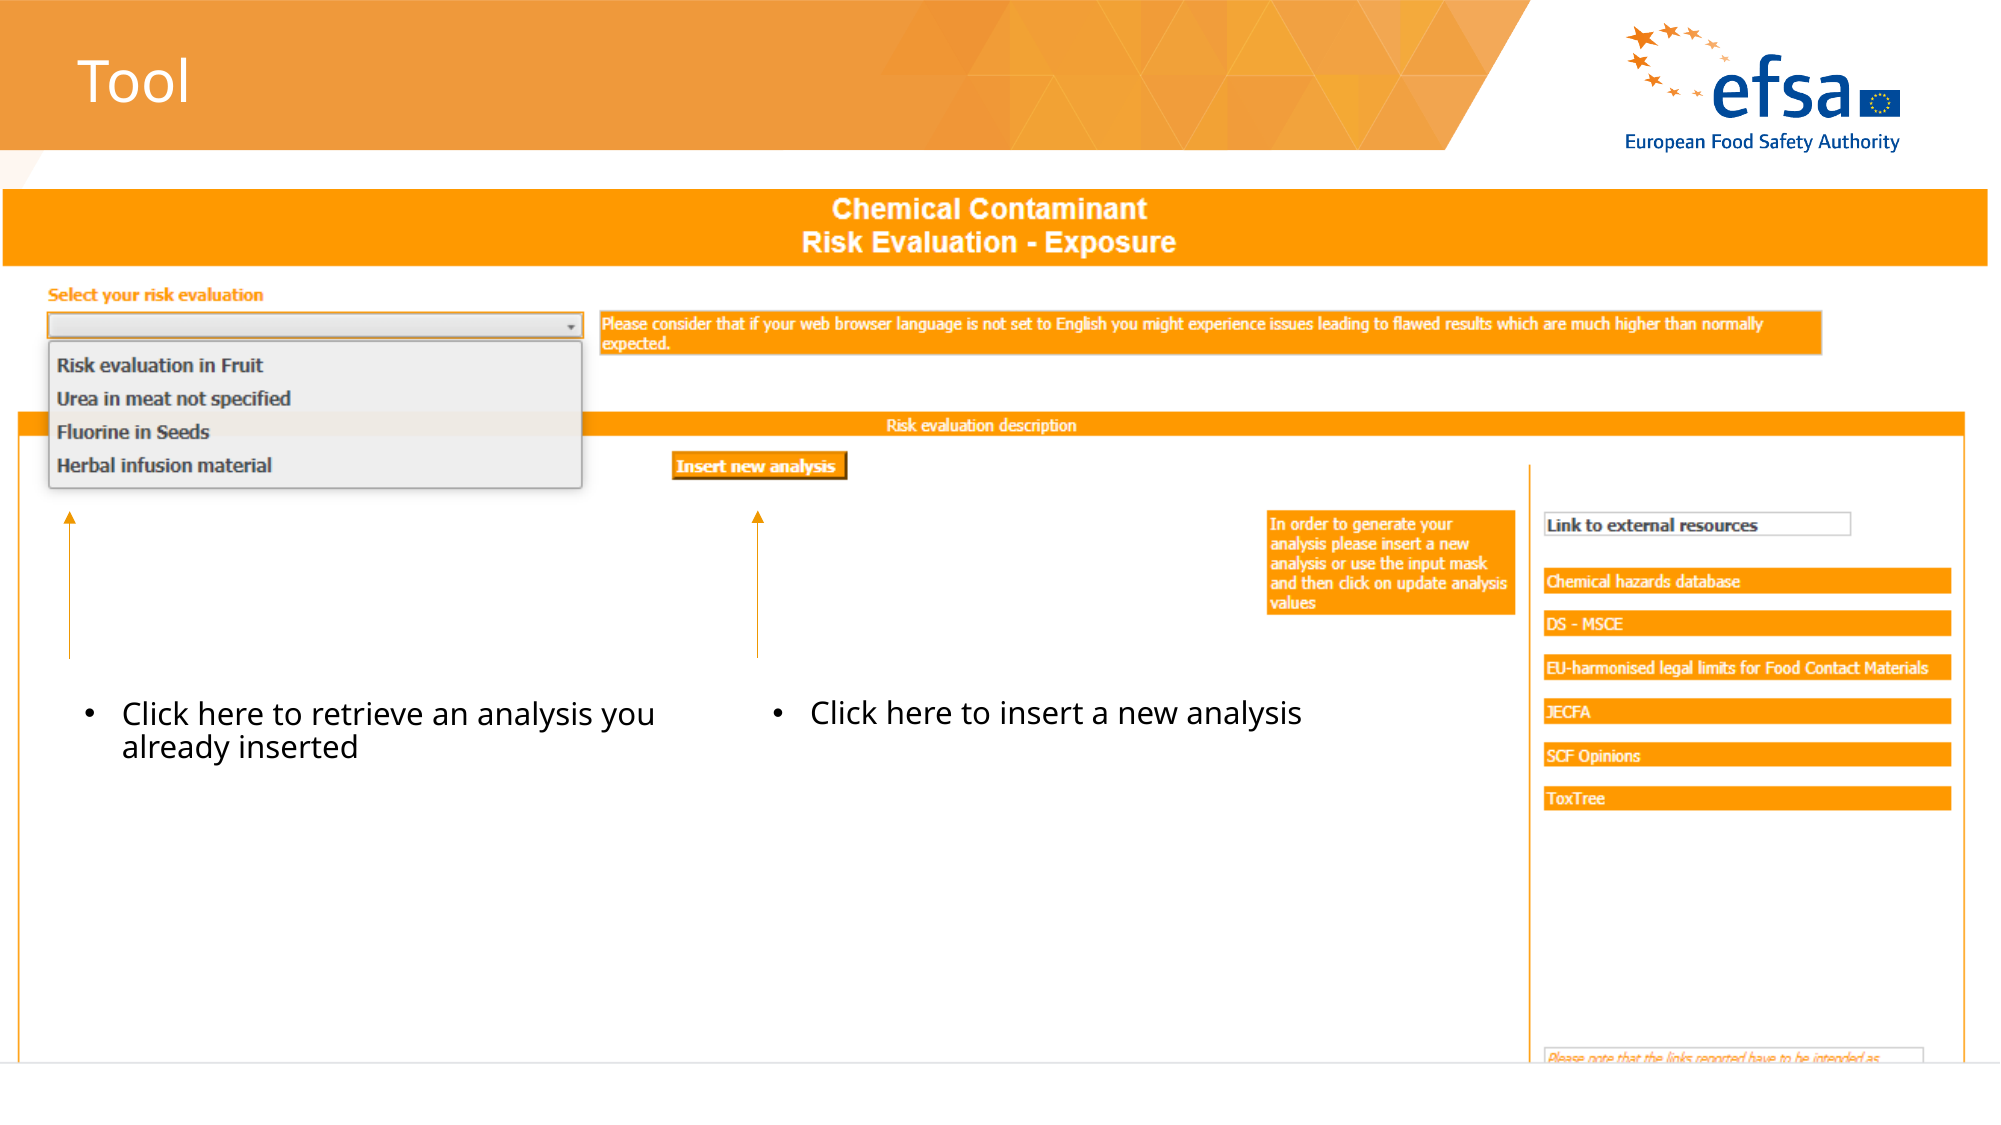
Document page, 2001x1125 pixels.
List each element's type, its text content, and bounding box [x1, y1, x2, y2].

picture [0, 0, 2000, 1125]
title Tool [63, 10, 1743, 158]
